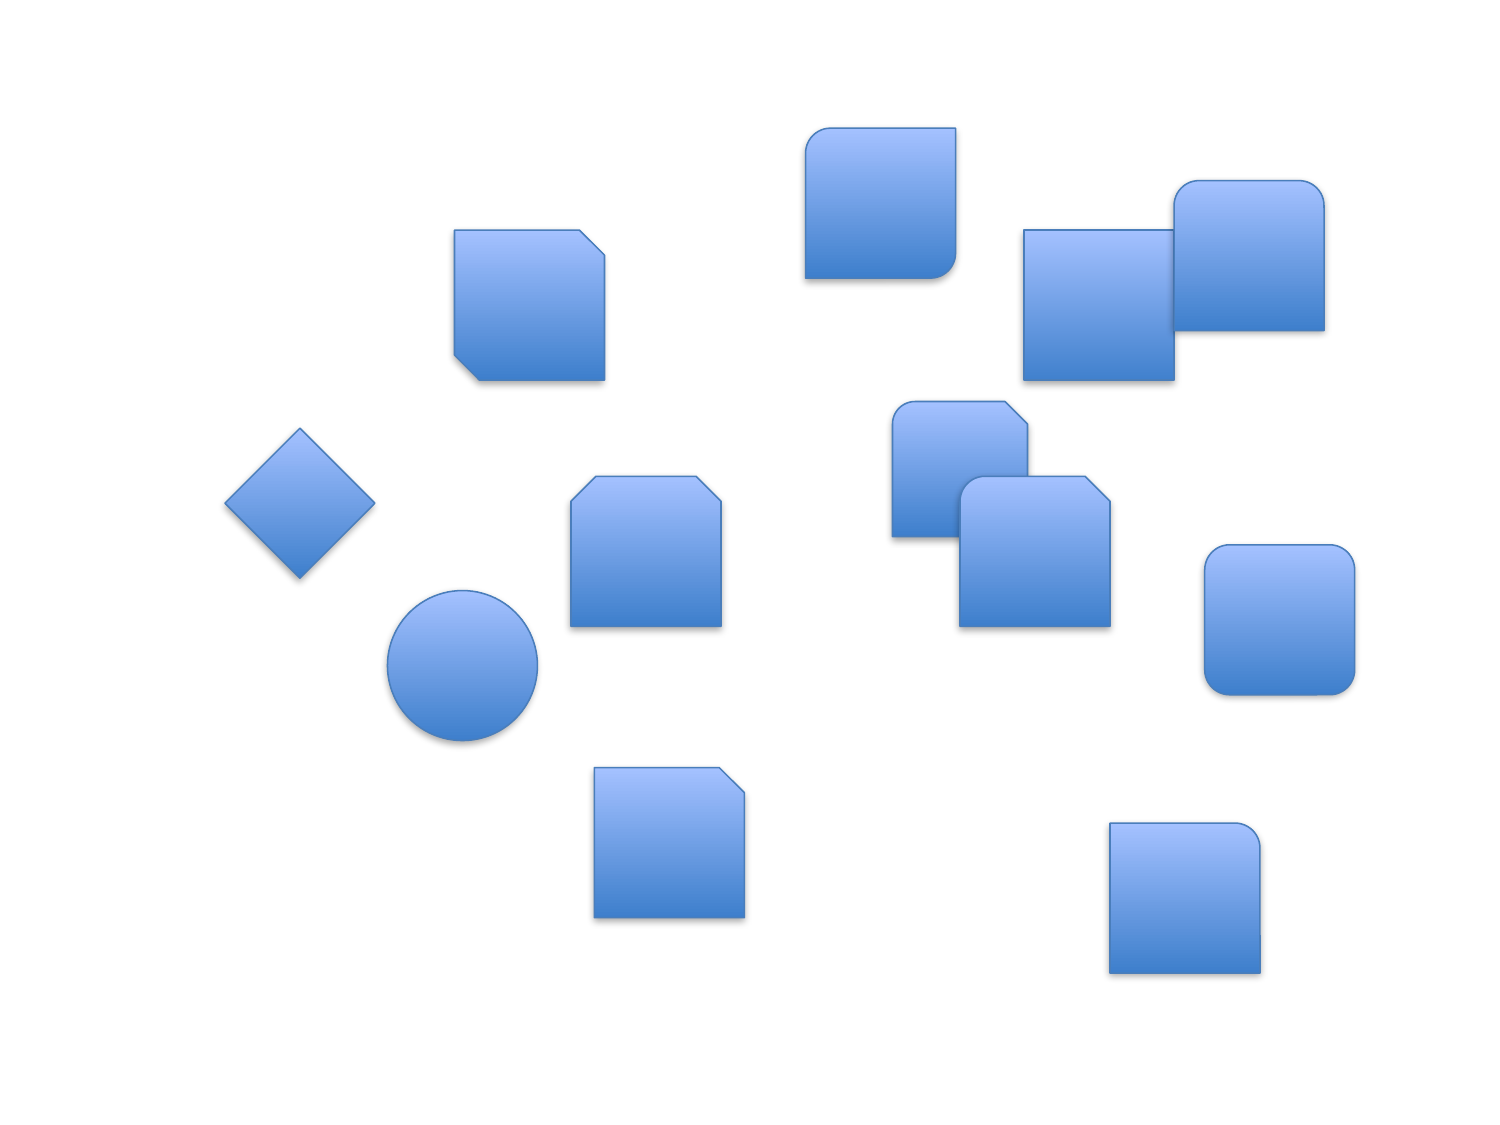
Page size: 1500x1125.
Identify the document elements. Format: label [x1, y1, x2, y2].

text_box [386, 589, 539, 742]
text_box [1023, 229, 1175, 381]
text_box [959, 475, 1111, 628]
text_box [891, 400, 1029, 538]
text_box [1203, 544, 1356, 696]
text_box [804, 127, 957, 279]
text_box [224, 427, 376, 579]
text_box [453, 229, 606, 381]
text_box [570, 475, 722, 628]
text_box [1109, 822, 1261, 974]
text_box [593, 766, 746, 919]
text_box [1173, 179, 1325, 332]
